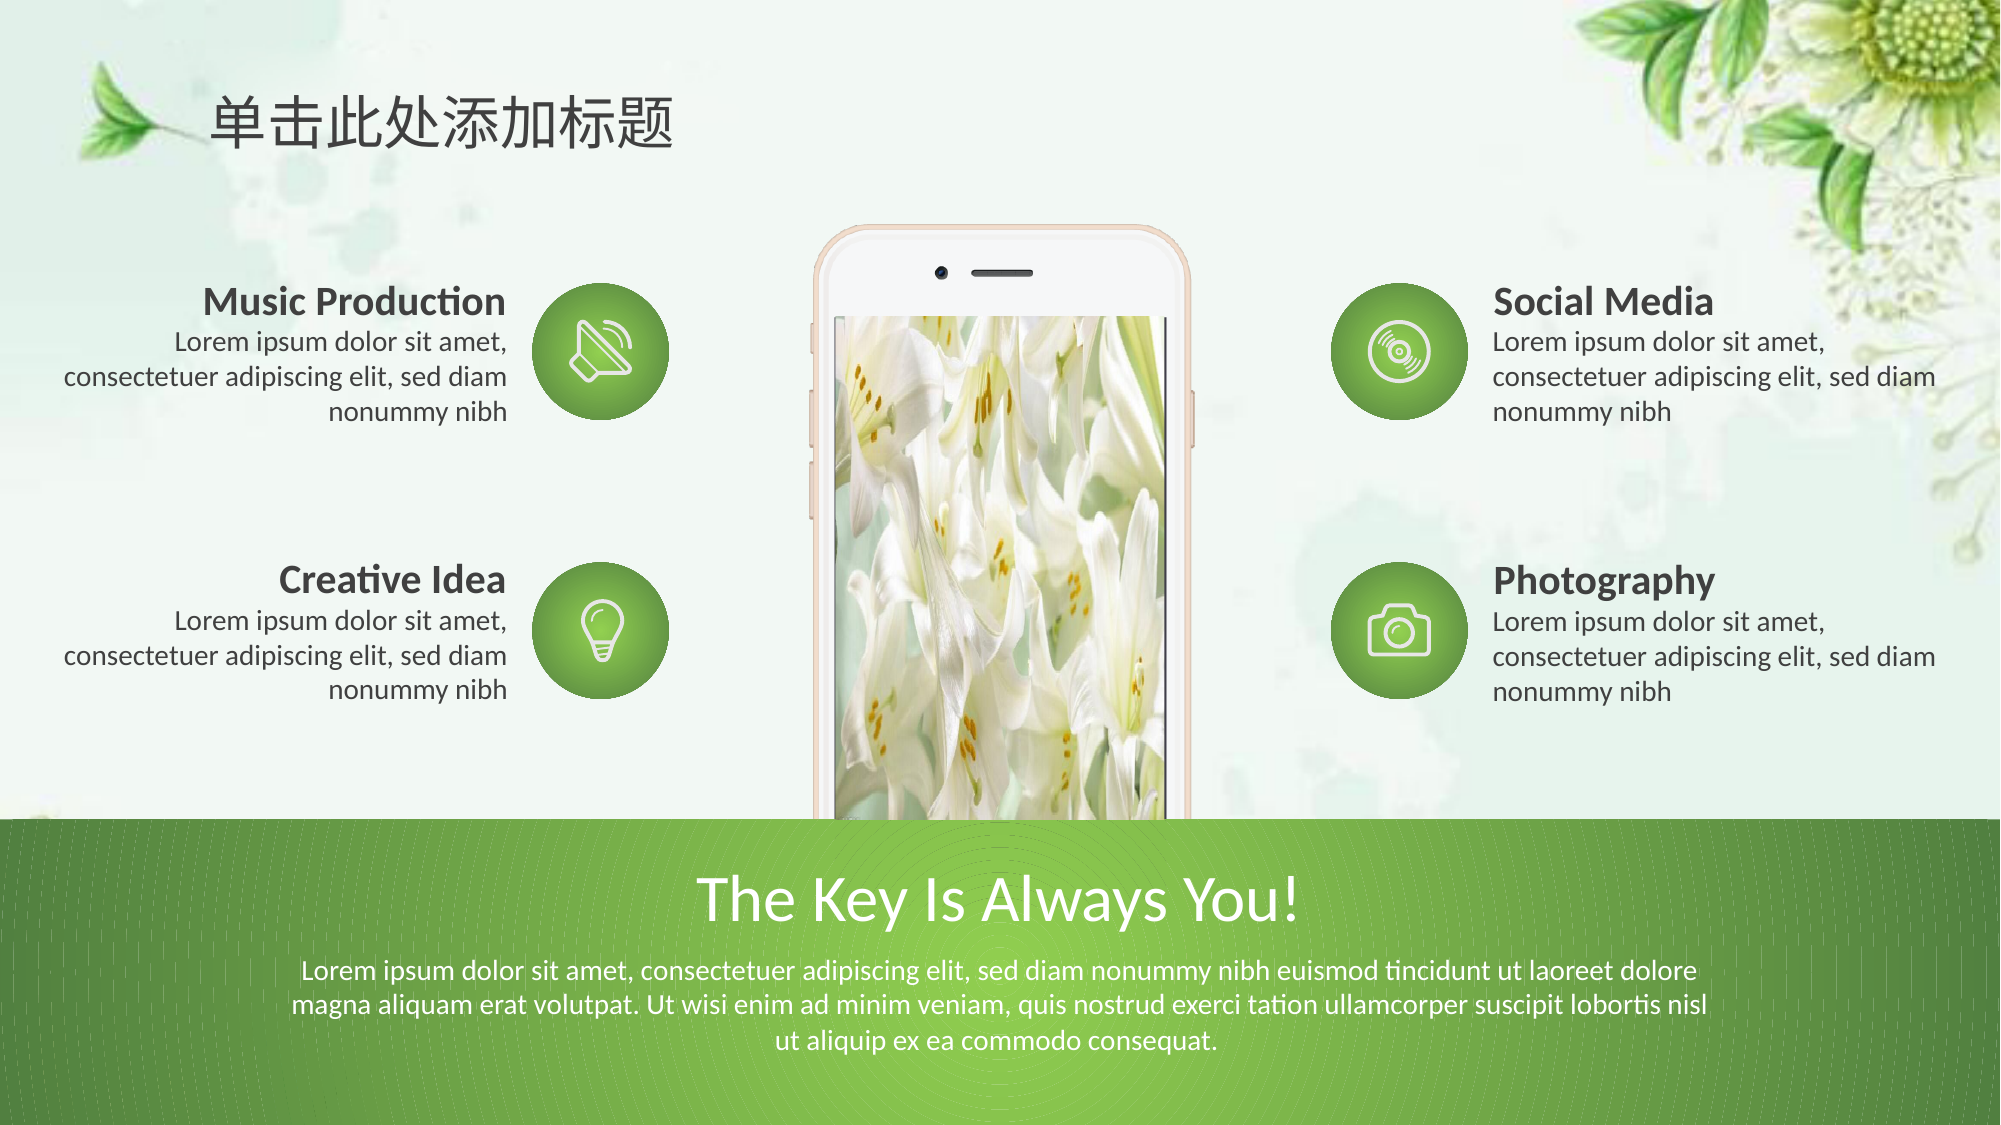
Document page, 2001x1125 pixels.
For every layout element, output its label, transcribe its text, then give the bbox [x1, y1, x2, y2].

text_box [1331, 283, 1468, 420]
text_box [29, 544, 523, 715]
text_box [532, 283, 669, 420]
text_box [1477, 545, 1972, 716]
text_box The Key Is Always You! [1205, 847, 1318, 943]
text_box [1477, 266, 1972, 437]
picture [0, 0, 2001, 1125]
text_box [0, 818, 2000, 1125]
text_box 单击此处添加标题 [194, 79, 690, 164]
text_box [1331, 562, 1468, 699]
text_box The Key Is Always You! [681, 847, 795, 943]
text_box Lorem ipsum dolor sit amet, consectetuer adipiscing elit, sed diam nonummy nibh euismod tincidunt ut laoreet dolore magna aliquam erat volutpat. Ut wisi enim ad minim veniam, quis nostrud exerci tation ullamcorper suscipit lobortis nisl ut aliquip ex ea commodo consequat. [275, 943, 1725, 1064]
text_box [532, 562, 669, 699]
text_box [29, 266, 523, 437]
